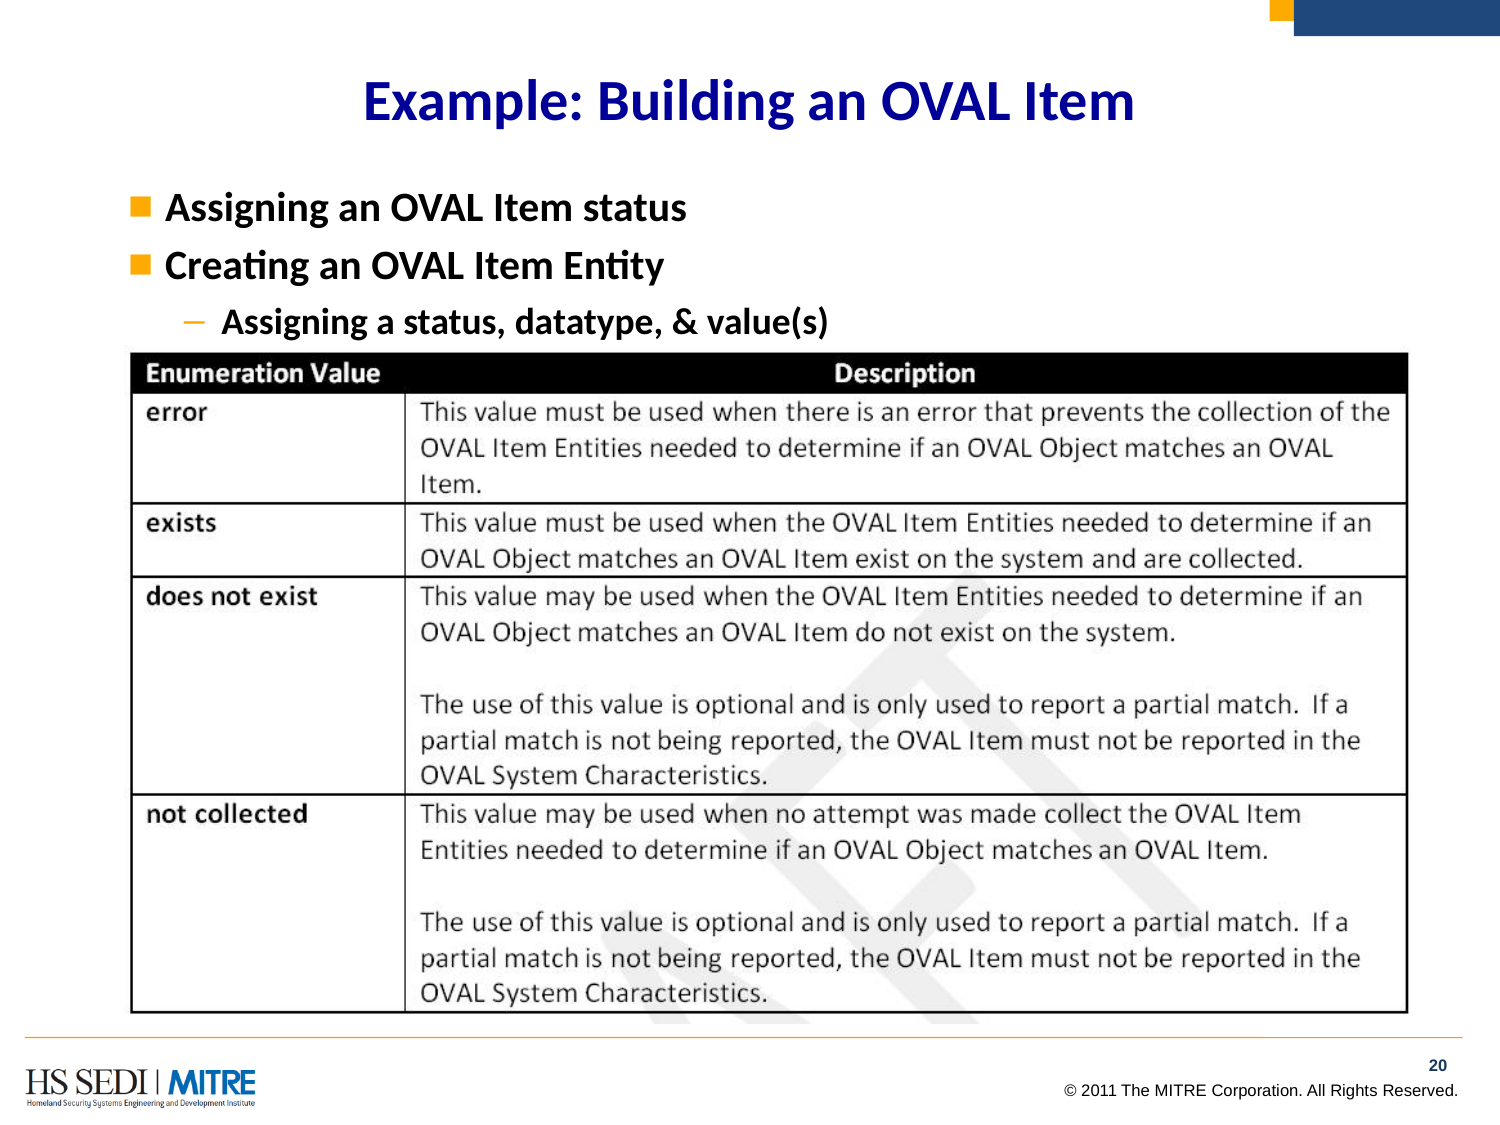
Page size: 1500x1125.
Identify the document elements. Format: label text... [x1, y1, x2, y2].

slide_number 19 [1374, 1049, 1463, 1076]
list Assigning an OVAL Item status Creating an OVAL Item Entity Assigning a status, datatype, & value(s) [112, 180, 1387, 1024]
picture [20, 1058, 271, 1122]
picture [124, 345, 1420, 1024]
title Example: Building an OVAL Item [43, 62, 1457, 151]
